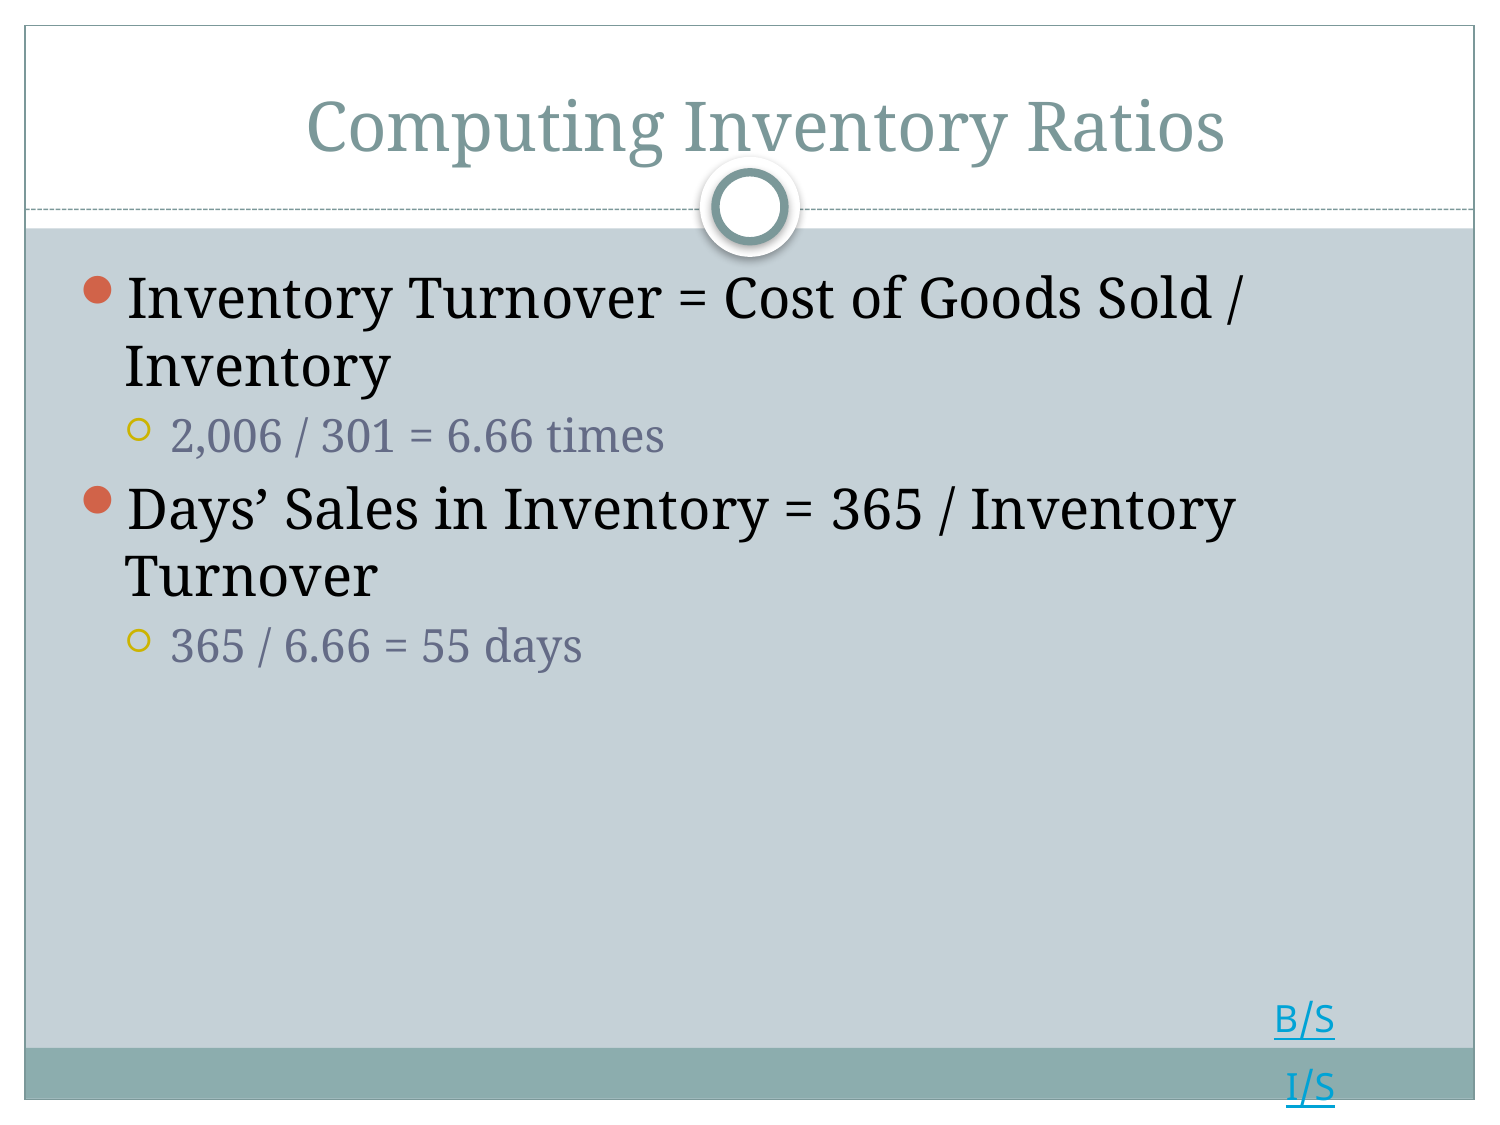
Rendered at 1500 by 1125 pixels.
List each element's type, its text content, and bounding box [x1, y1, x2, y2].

text_box Inventory Turnover = Cost of Goods Sold / Inventory 2,006 / 301 = 6.66 times Days’ Sales in Inventory = 365 / Inventory Turnover 365 / 6.66 = 55 days [64, 255, 1400, 998]
title Computing Inventory Ratios [171, 53, 1362, 173]
text_box B/S I/S [1212, 987, 1350, 1119]
